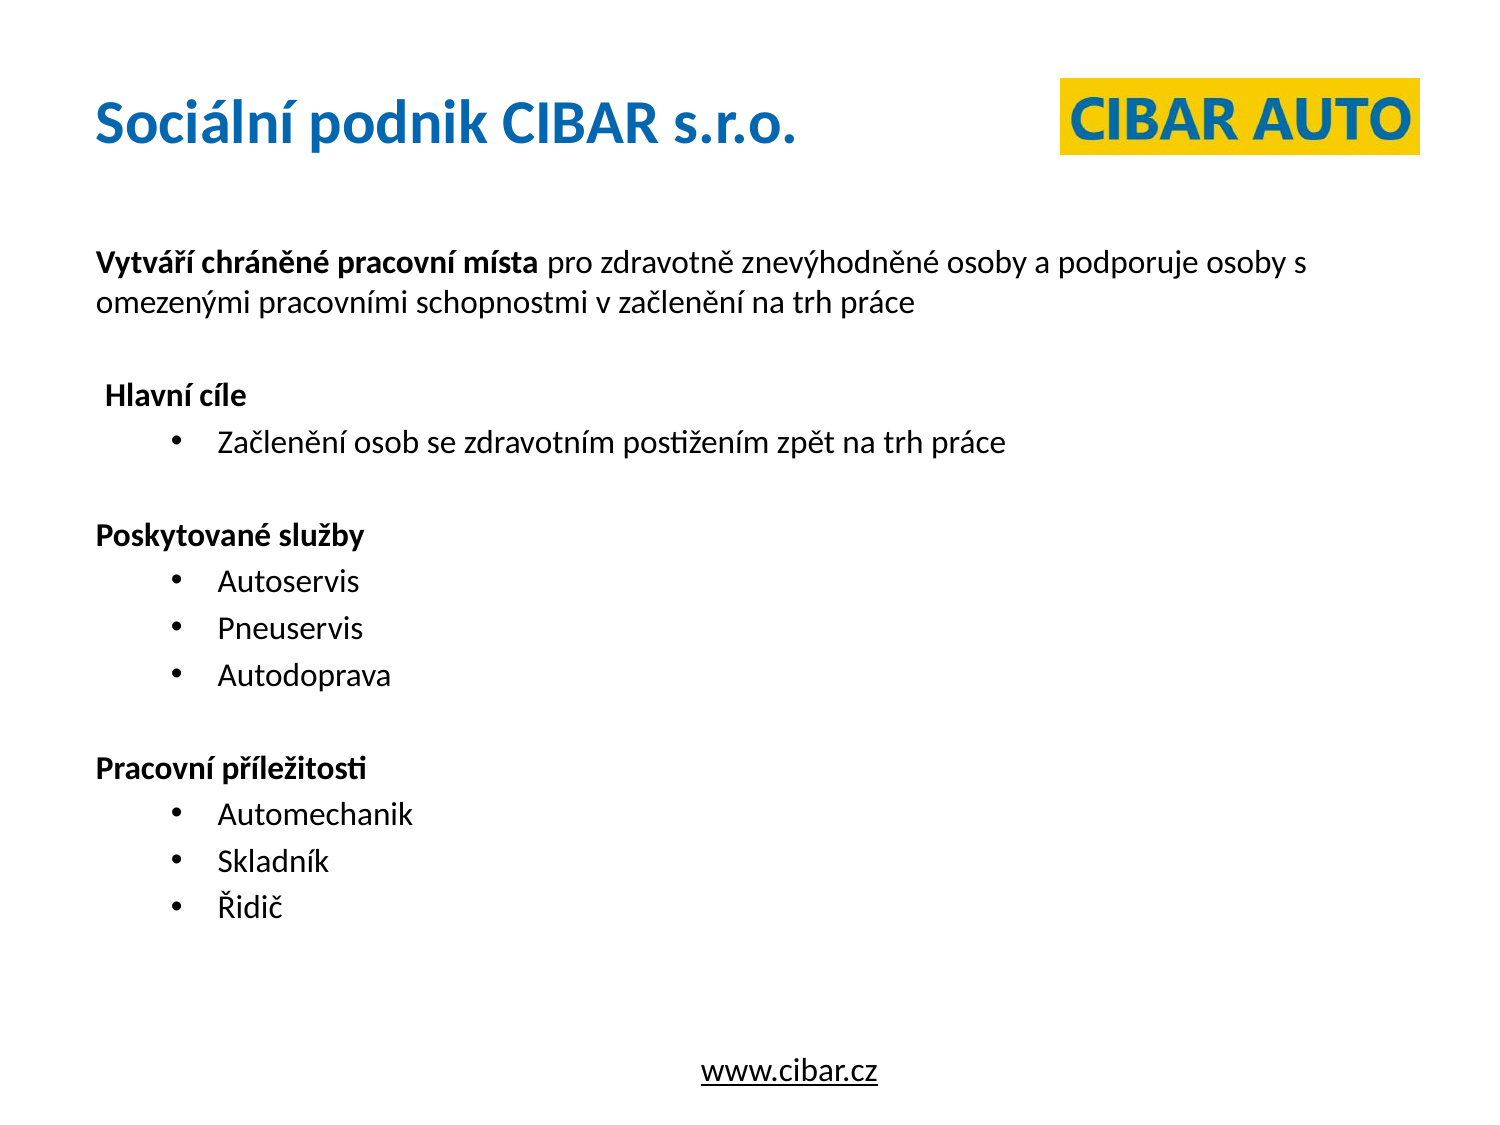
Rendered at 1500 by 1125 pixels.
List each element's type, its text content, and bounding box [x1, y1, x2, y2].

title Sociální podnik CIBAR s.r.o. [80, 42, 1463, 194]
list Vytváří chráněné pracovní místa pro zdravotně znevýhodněné osoby a podporuje osoby s omezenými pracovními schopnostmi v začlenění na trh práce Hlavní cíle Začlenění osob se zdravotním postižením zpět na trh práce Poskytované služby Autoservis Pneuservis Autodoprava Pracovní příležitosti Automechanik Skladník Řidič www.cibar.cz [80, 232, 1431, 1095]
picture [1060, 77, 1421, 156]
